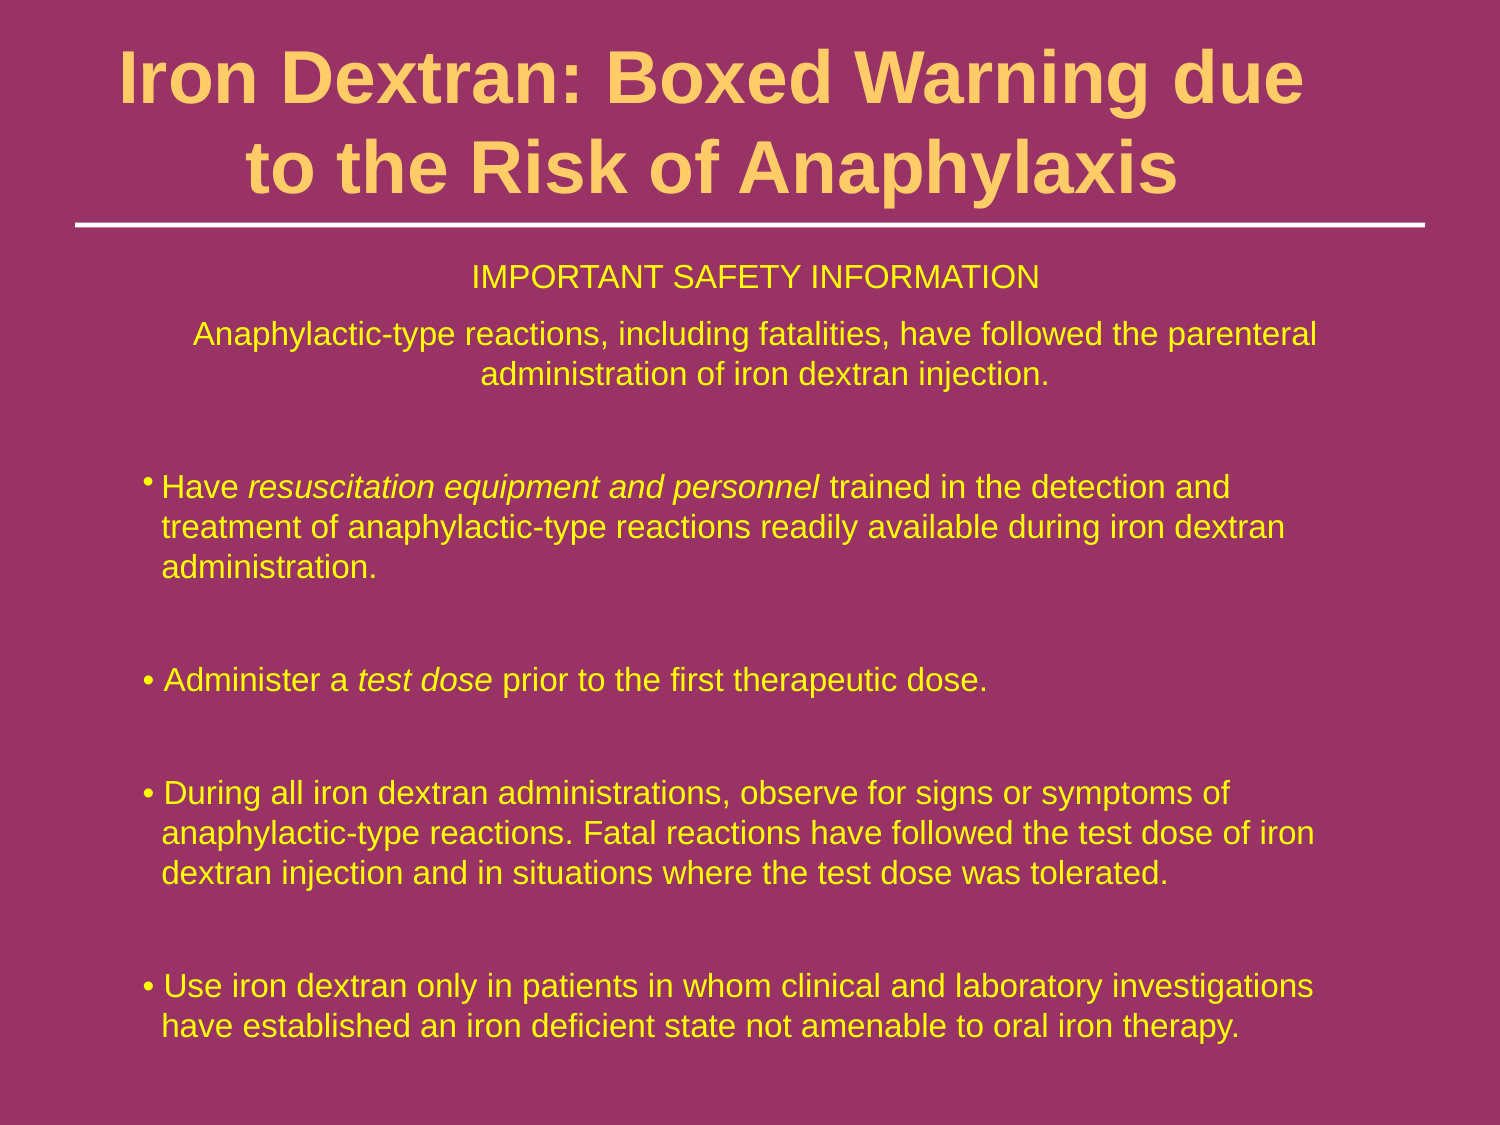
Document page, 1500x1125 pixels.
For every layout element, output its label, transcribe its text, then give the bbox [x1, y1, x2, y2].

text_box IMPORTANT SAFETY INFORMATION Anaphylactic-type reactions, including fatalities, have followed the parenteral administration of iron dextran injection. Have resuscitation equipment and personnel trained in the detection and treatment of anaphylactic-type reactions readily available during iron dextran administration. • Administer a test dose prior to the first therapeutic dose. • During all iron dextran administrations, observe for signs or symptoms of anaphylactic-type reactions. Fatal reactions have followed the test dose of iron dextran injection and in situations where the test dose was tolerated. • Use iron dextran only in patients in whom clinical and laboratory investigations have established an iron deficient state not amenable to oral iron therapy. [112, 312, 1400, 988]
title Iron Dextran: Boxed Warning due to the Risk of Anaphylaxis [75, 24, 1350, 213]
